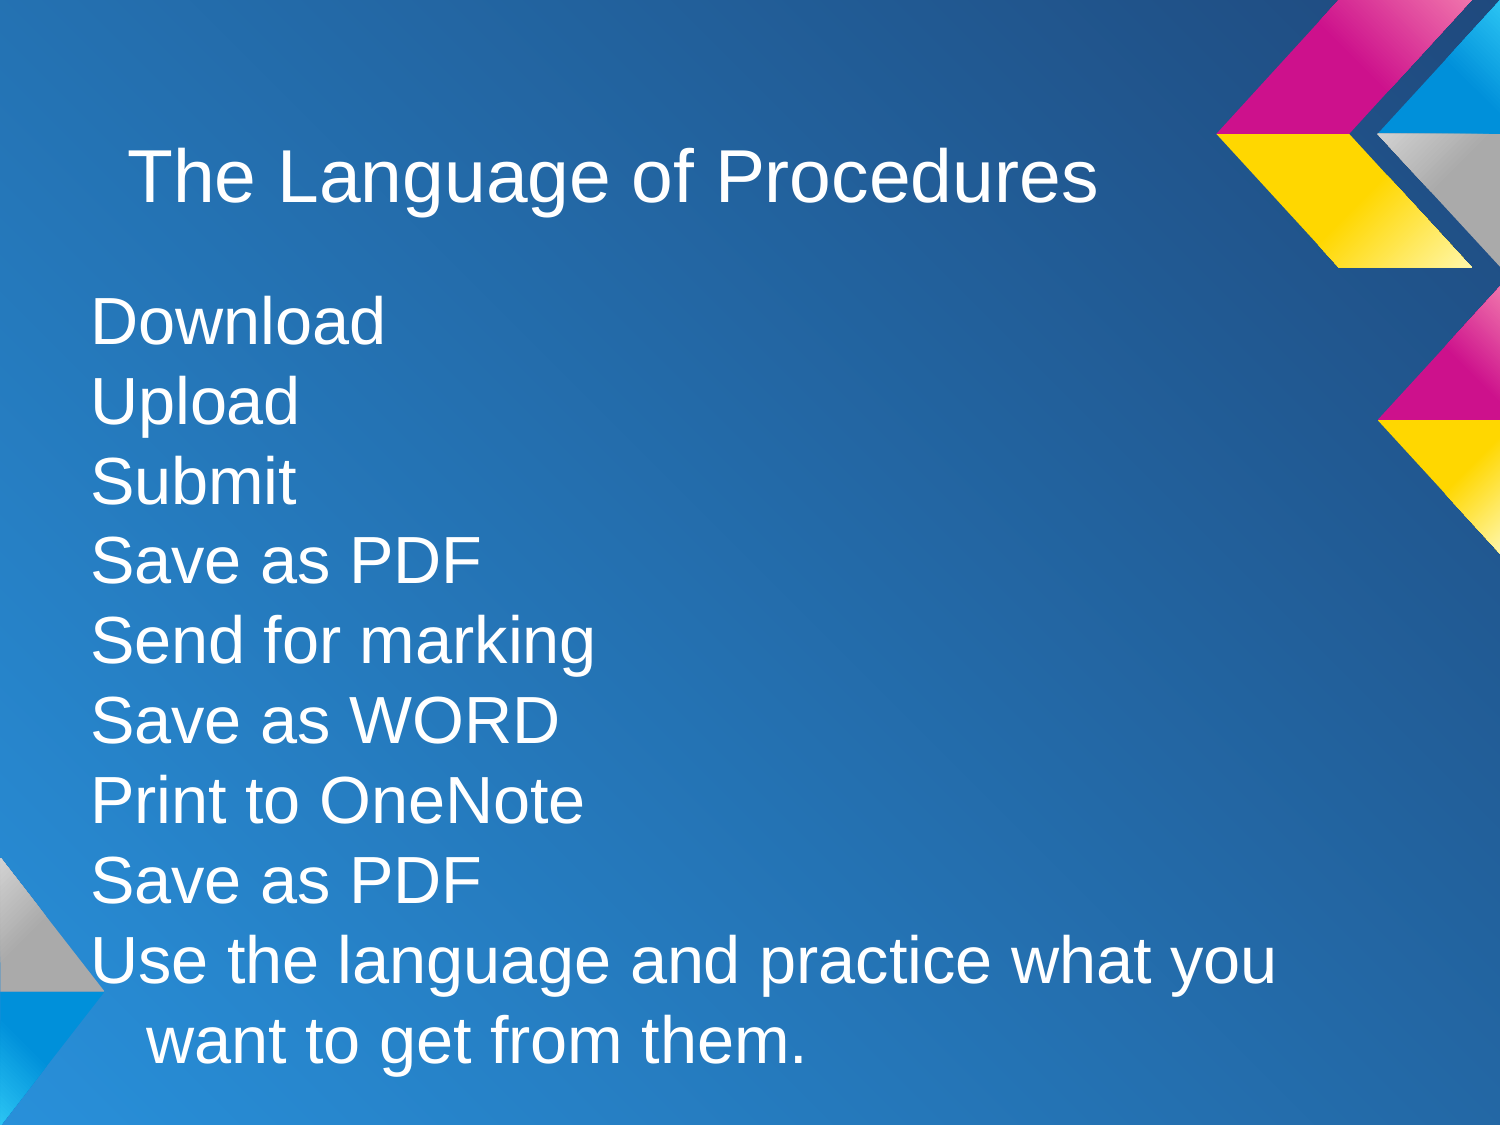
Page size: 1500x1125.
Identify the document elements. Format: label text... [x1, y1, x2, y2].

list Download Upload Submit Save as PDF Send for marking Save as WORD Print to OneNote Save as PDF Use the language and practice what you want to get from them. [75, 262, 1425, 1093]
title The Language of Procedures [75, 14, 1204, 233]
